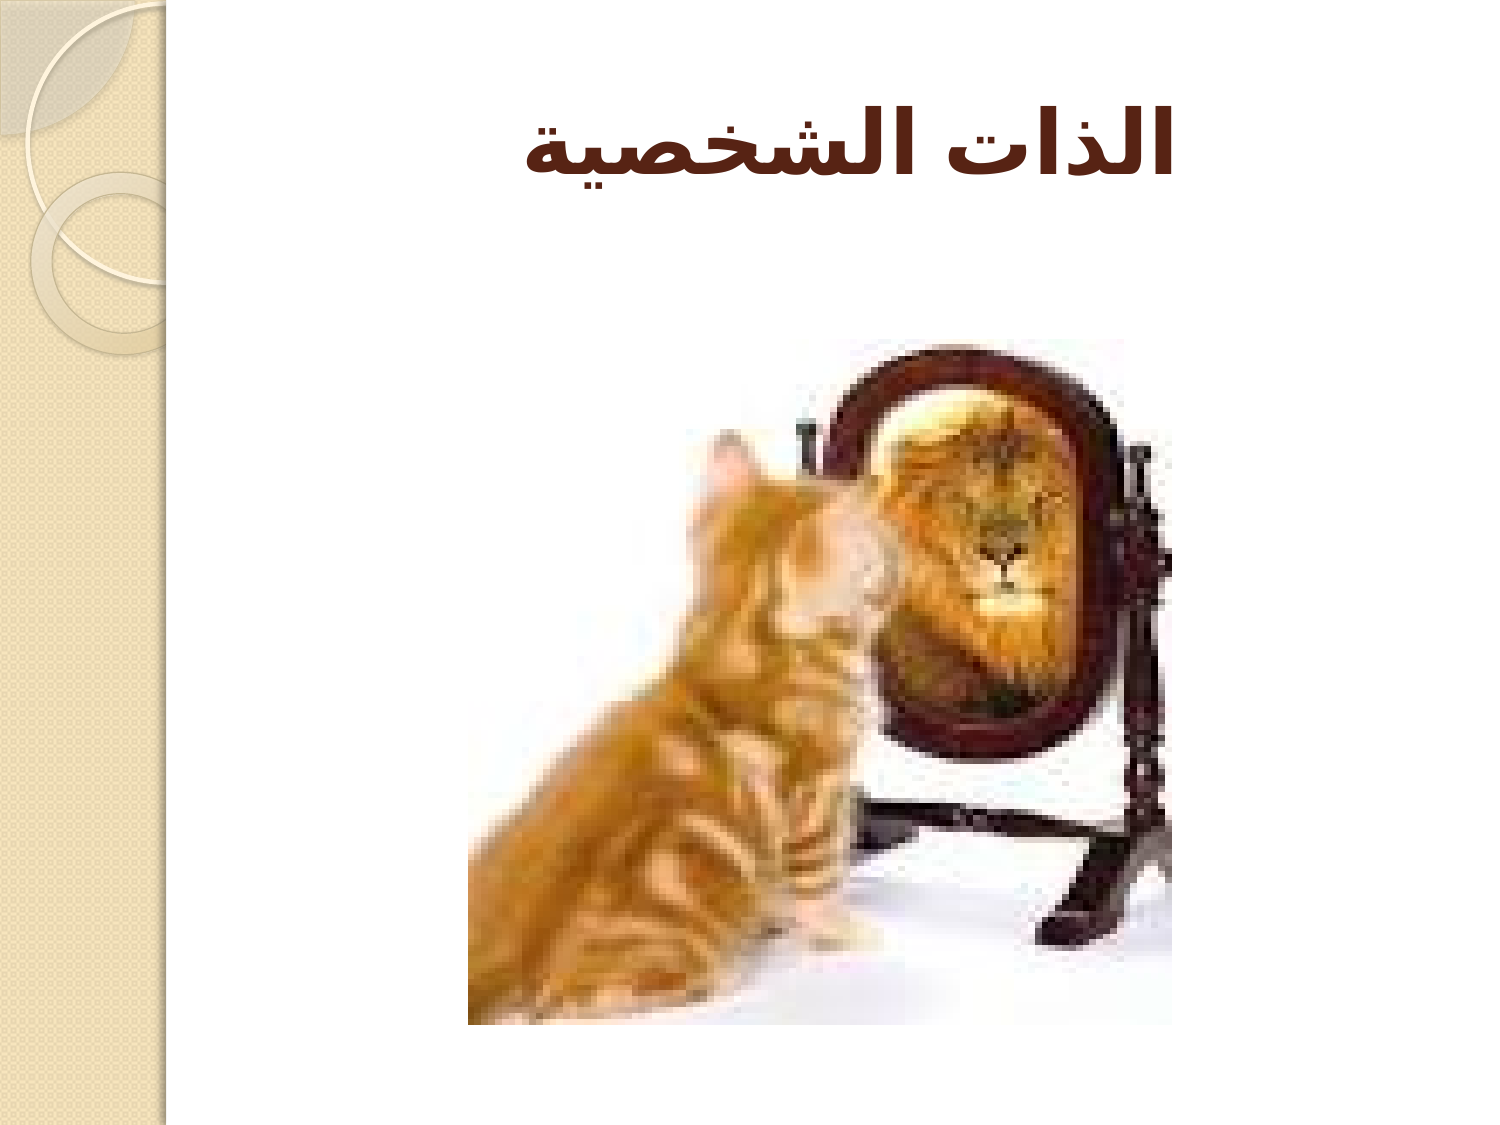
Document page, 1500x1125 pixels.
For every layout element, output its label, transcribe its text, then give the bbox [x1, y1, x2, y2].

title الذات الشخصية [235, 45, 1466, 233]
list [468, 339, 1172, 1025]
